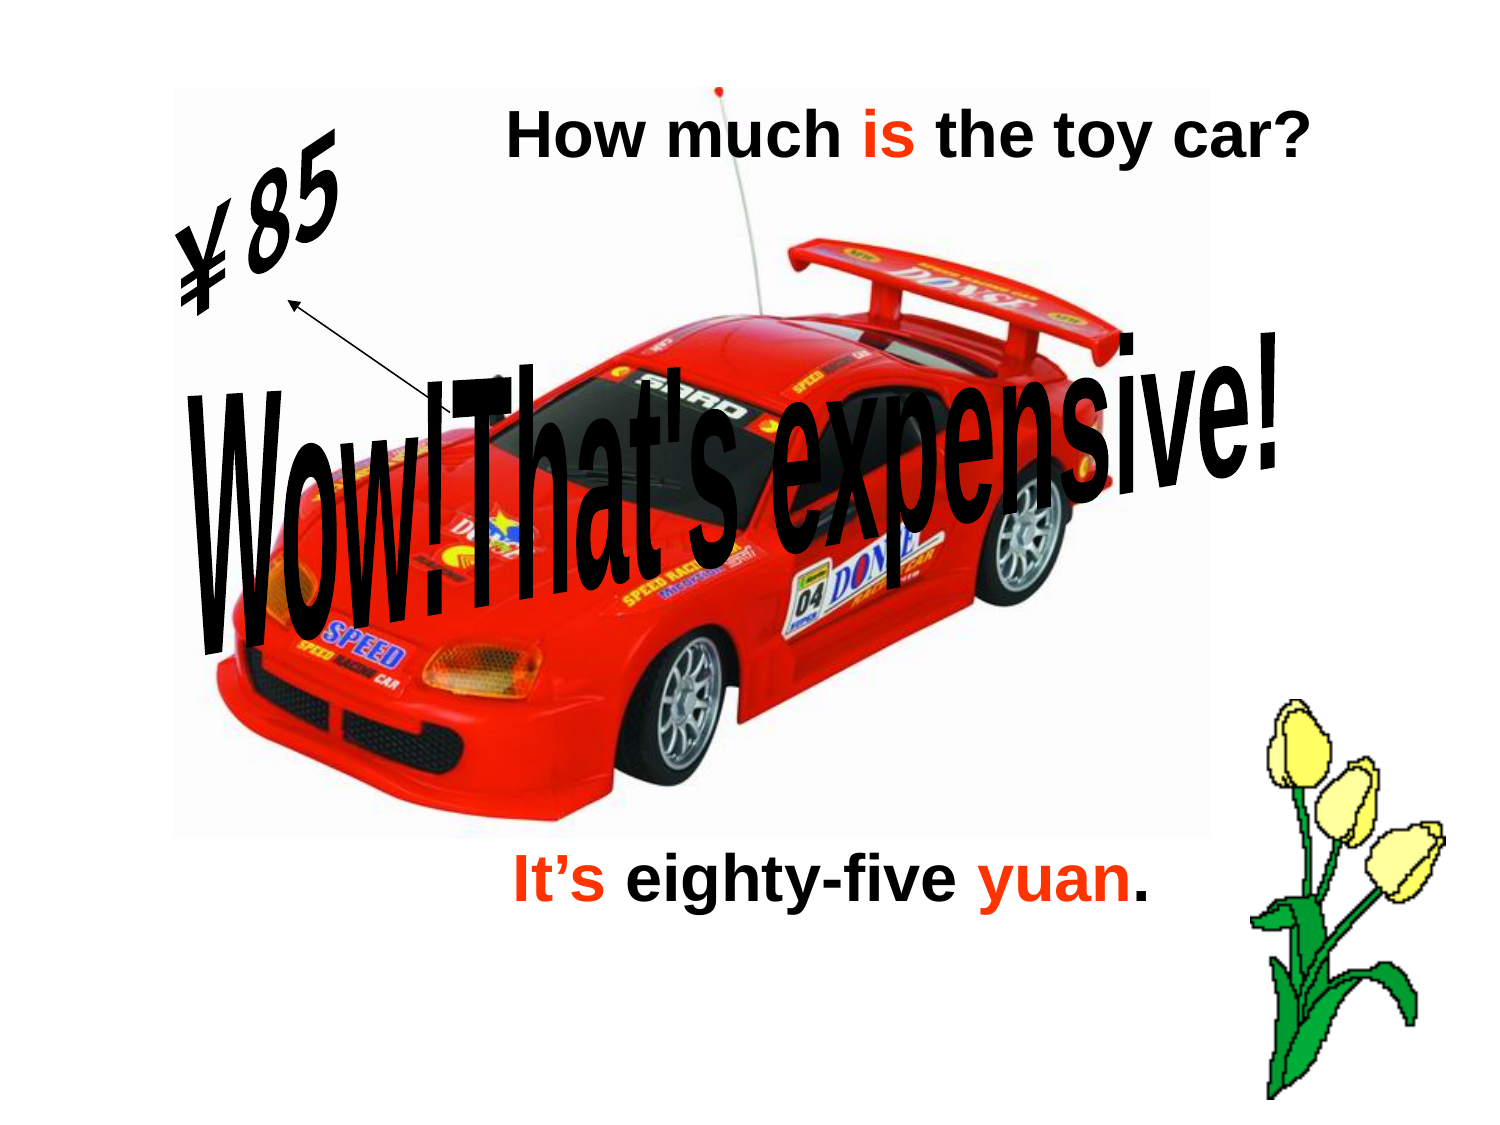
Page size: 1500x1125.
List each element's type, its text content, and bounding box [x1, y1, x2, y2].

text_box How much is the toy car? [491, 83, 1329, 179]
picture [174, 87, 1210, 838]
picture [1249, 699, 1446, 1101]
text_box It’s eighty-five yuan. [498, 847, 1166, 923]
